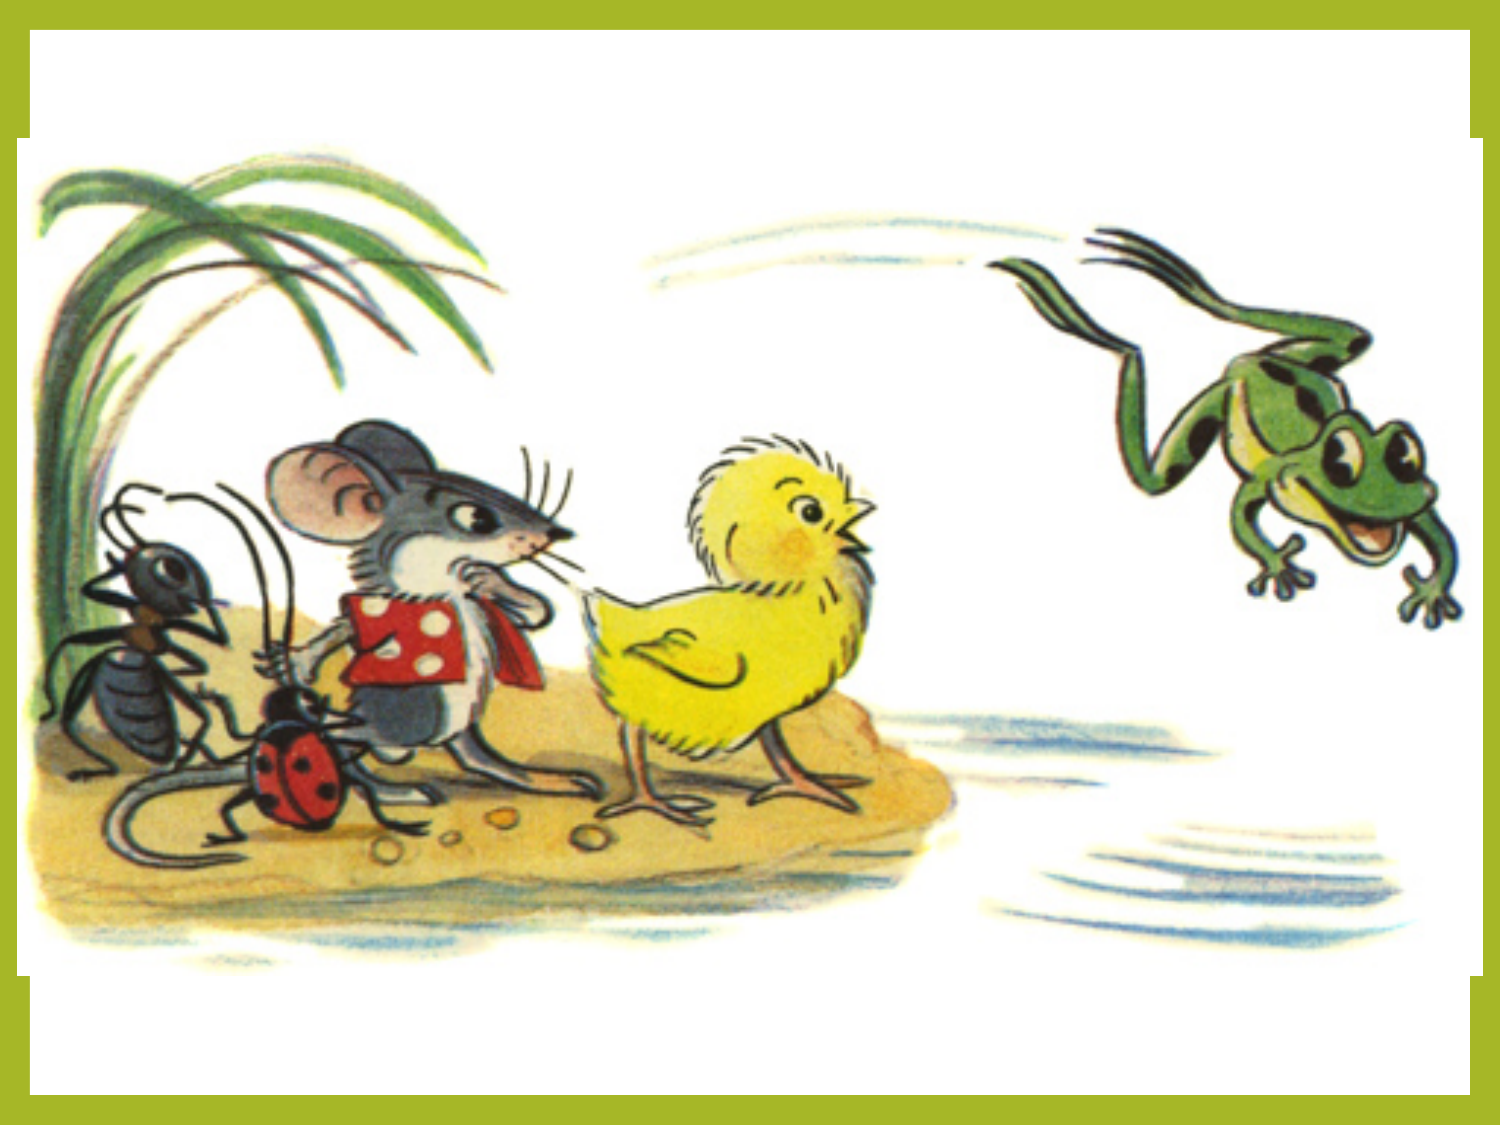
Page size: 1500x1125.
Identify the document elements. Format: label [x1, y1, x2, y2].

picture [17, 138, 1483, 977]
